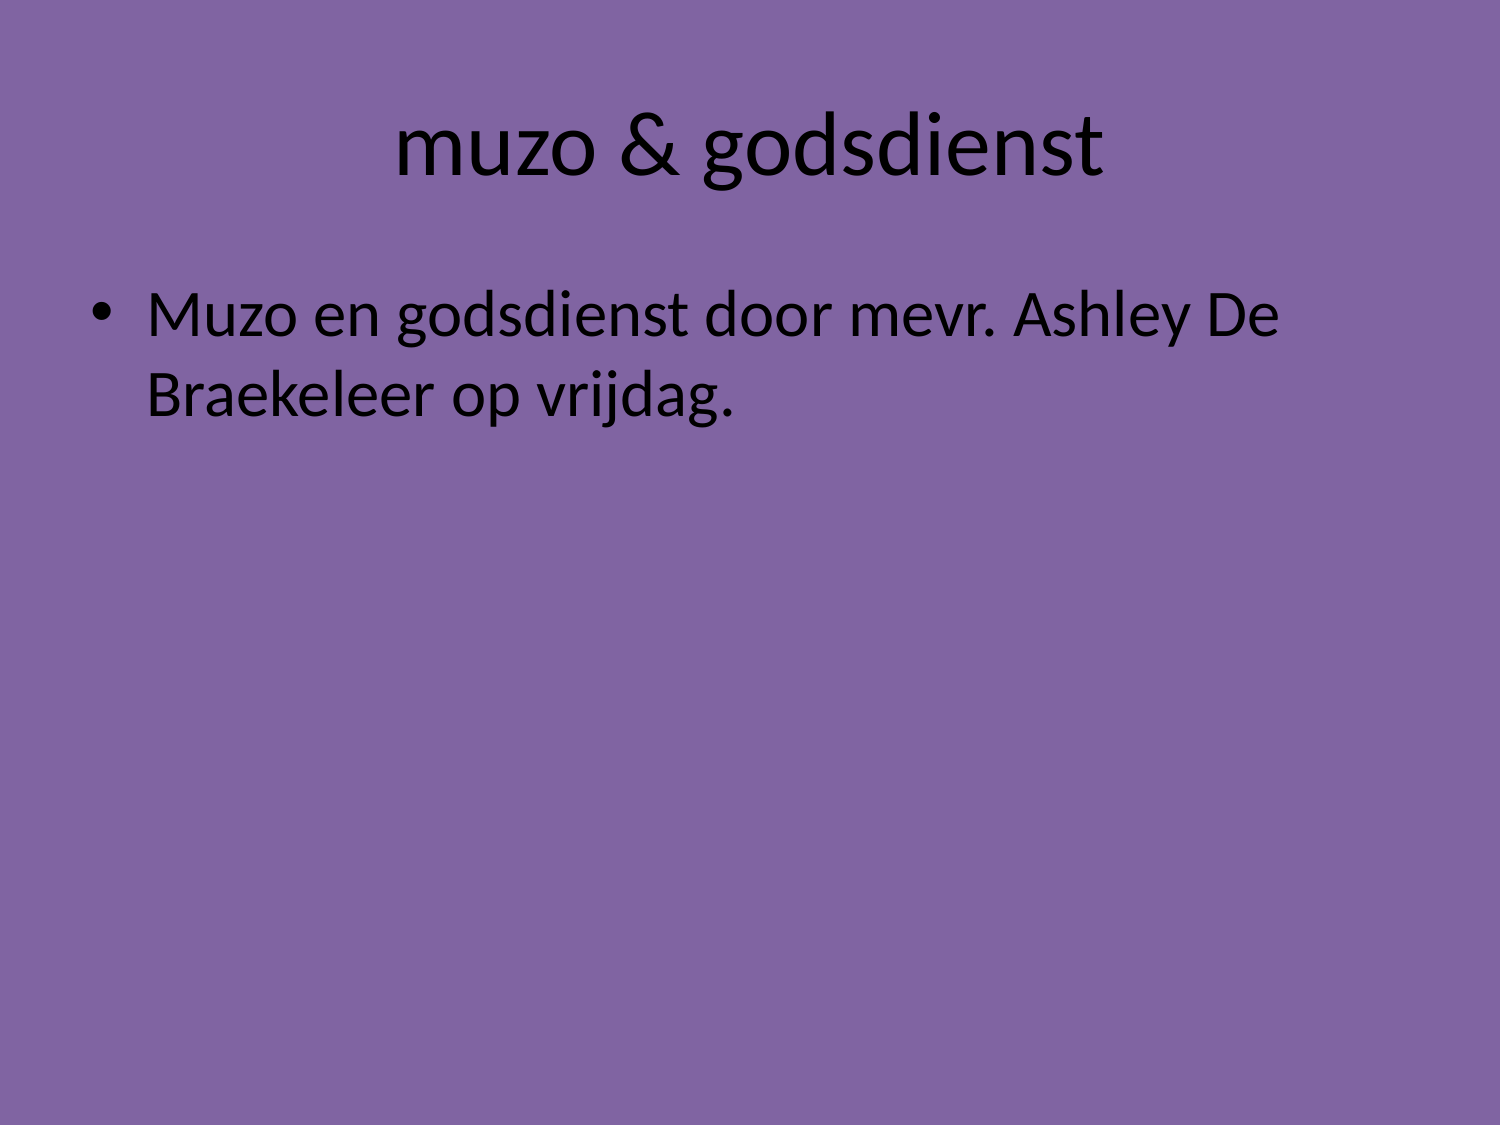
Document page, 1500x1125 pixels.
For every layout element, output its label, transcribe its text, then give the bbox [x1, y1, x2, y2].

list Muzo en godsdienst door mevr. Ashley De Braekeleer op vrijdag. [75, 262, 1425, 1005]
title muzo & godsdienst [75, 45, 1425, 233]
